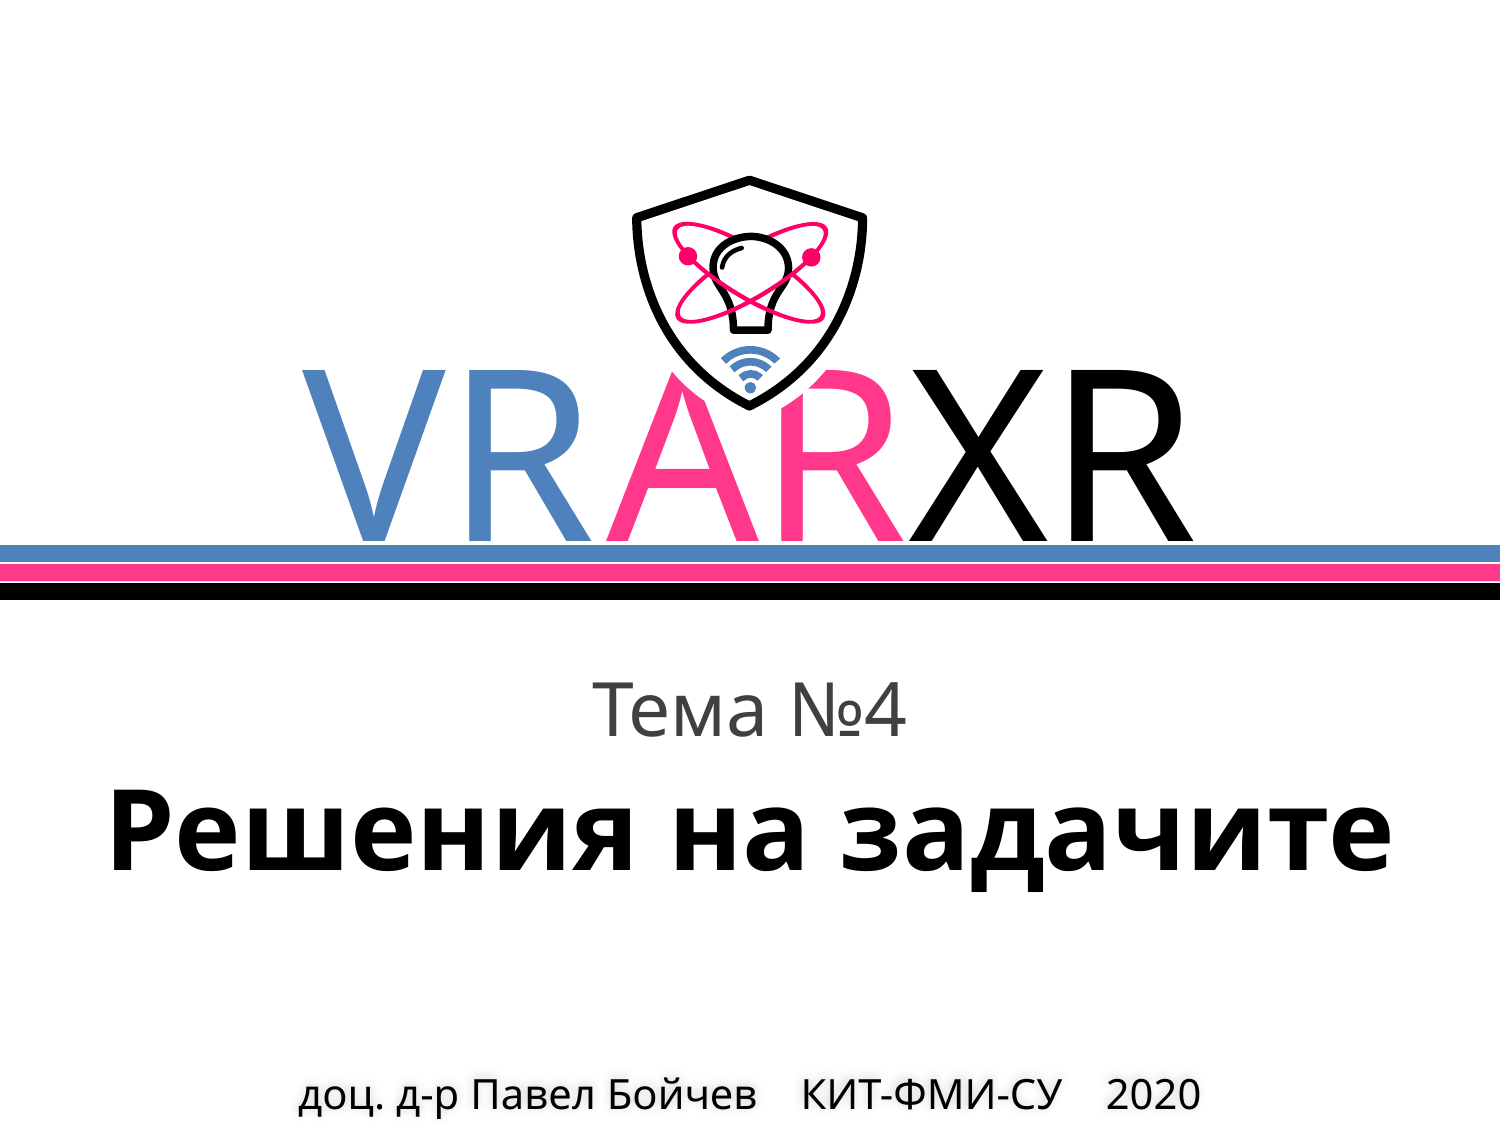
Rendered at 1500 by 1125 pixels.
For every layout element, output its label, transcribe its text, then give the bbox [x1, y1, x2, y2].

list Решения на задачите [0, 763, 1500, 888]
list Тема №4 [0, 650, 1500, 763]
title доц. д-р Павел Бойчев КИТ-ФМИ-СУ 2020 [0, 1027, 1500, 1125]
